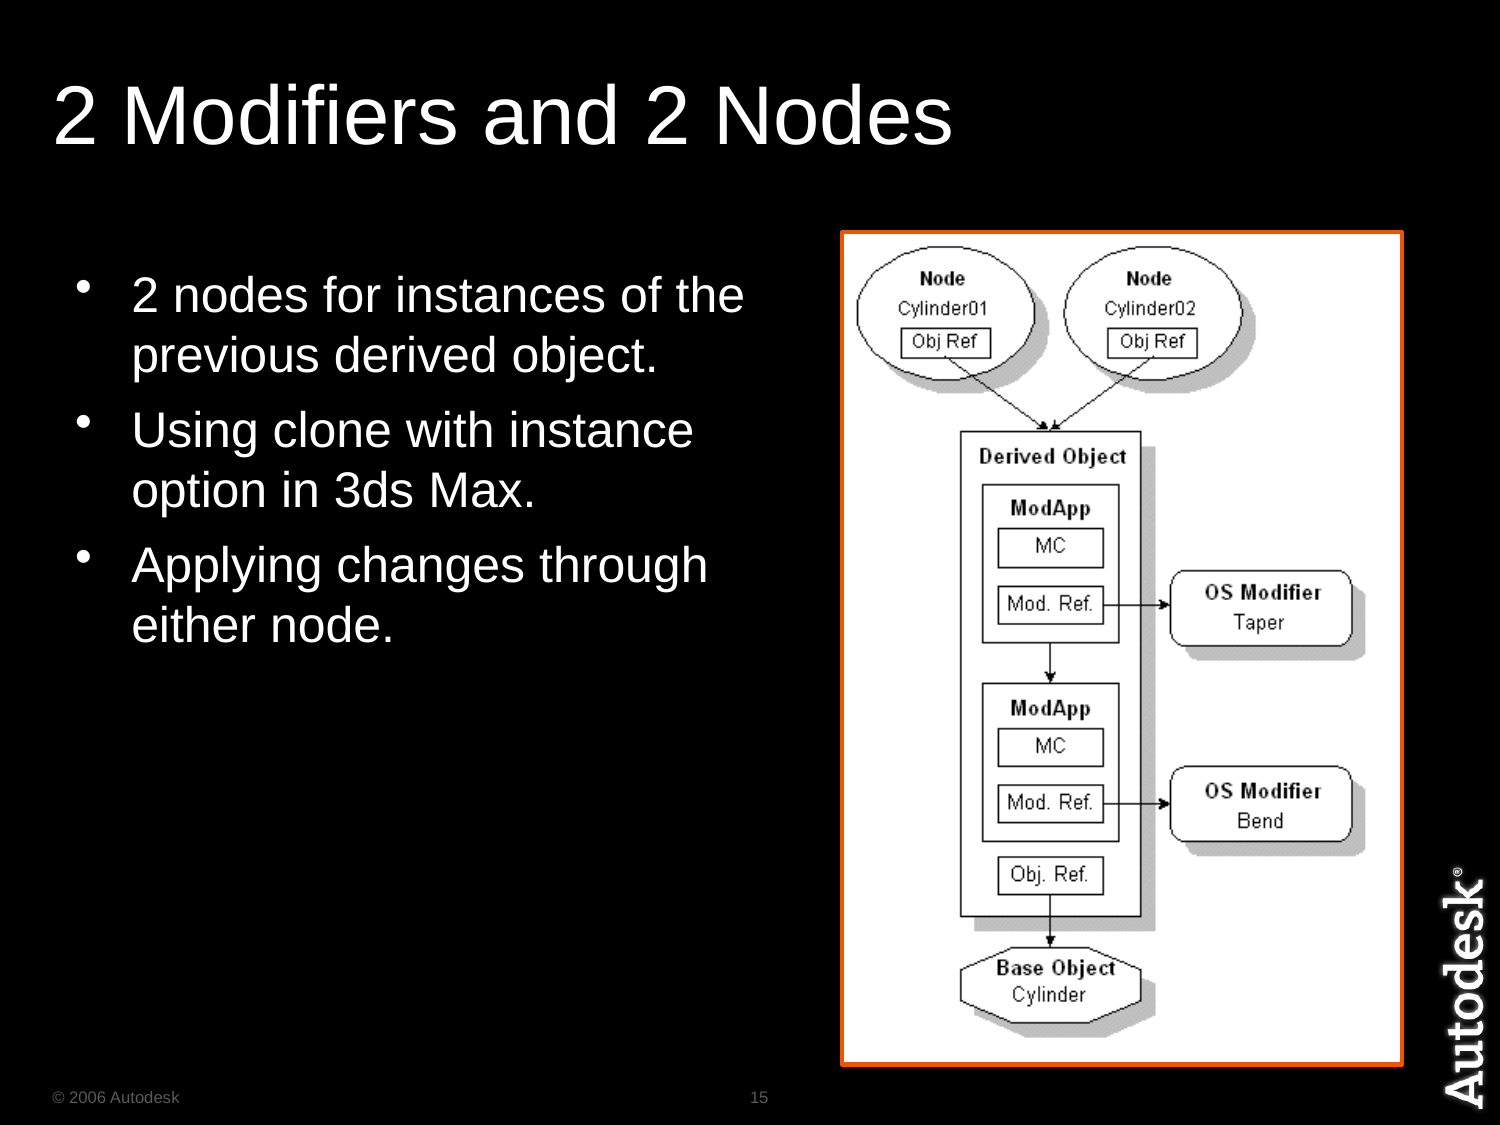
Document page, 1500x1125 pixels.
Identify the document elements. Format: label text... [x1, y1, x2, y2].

picture [1402, 0, 1500, 1125]
title 2 Modifiers and 2 Nodes [52, 22, 1401, 211]
picture [843, 234, 1401, 1063]
list 2 nodes for instances of the previous derived object. Using clone with instance option in 3ds Max. Applying changes through either node. [74, 262, 798, 1006]
